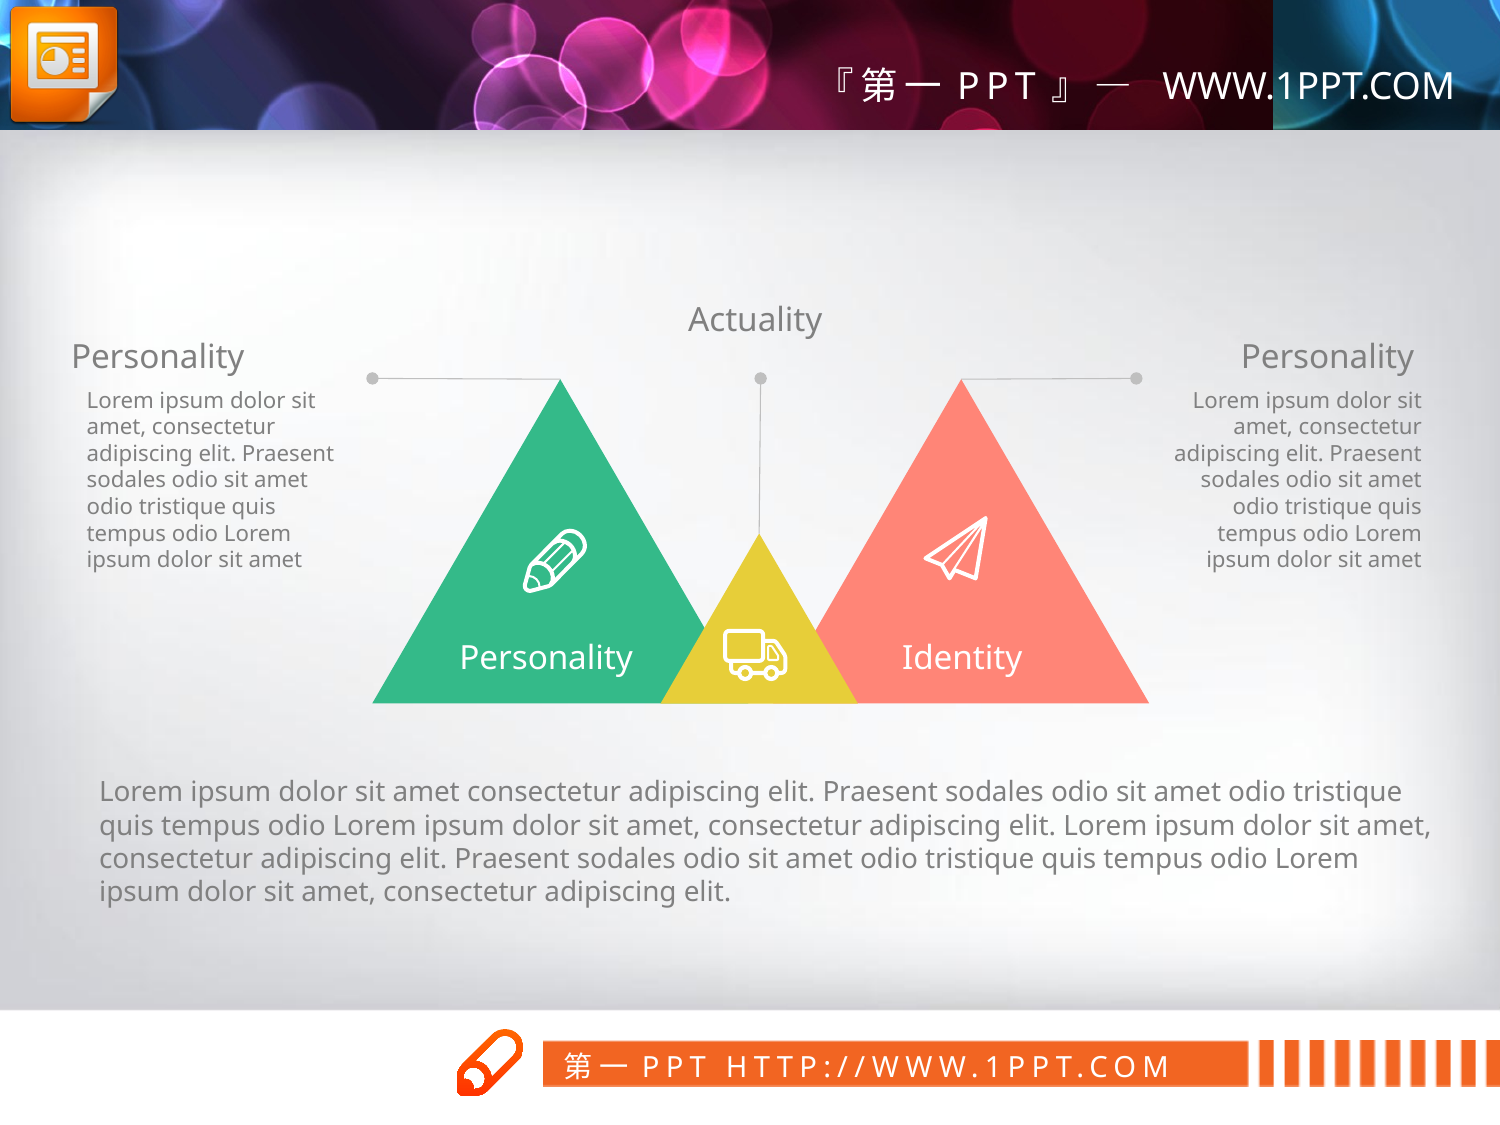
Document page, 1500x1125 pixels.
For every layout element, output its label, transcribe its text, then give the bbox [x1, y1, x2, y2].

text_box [71, 328, 361, 499]
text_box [372, 378, 655, 704]
picture [543, 1040, 1500, 1087]
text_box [660, 290, 859, 704]
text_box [1148, 328, 1438, 499]
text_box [863, 378, 1150, 704]
picture [0, 0, 1500, 1012]
text_box Lorem ipsum dolor sit amet consectetur adipiscing elit. Praesent sodales odio sit amet odio tristique quis tempus odio Lorem ipsum dolor sit amet, consectetur adipiscing elit. Lorem ipsum dolor sit amet, consectetur adipiscing elit. Praesent sodales odio sit amet odio tristique quis tempus odio Lorem ipsum dolor sit amet, consectetur adipiscing elit. [84, 766, 1447, 915]
